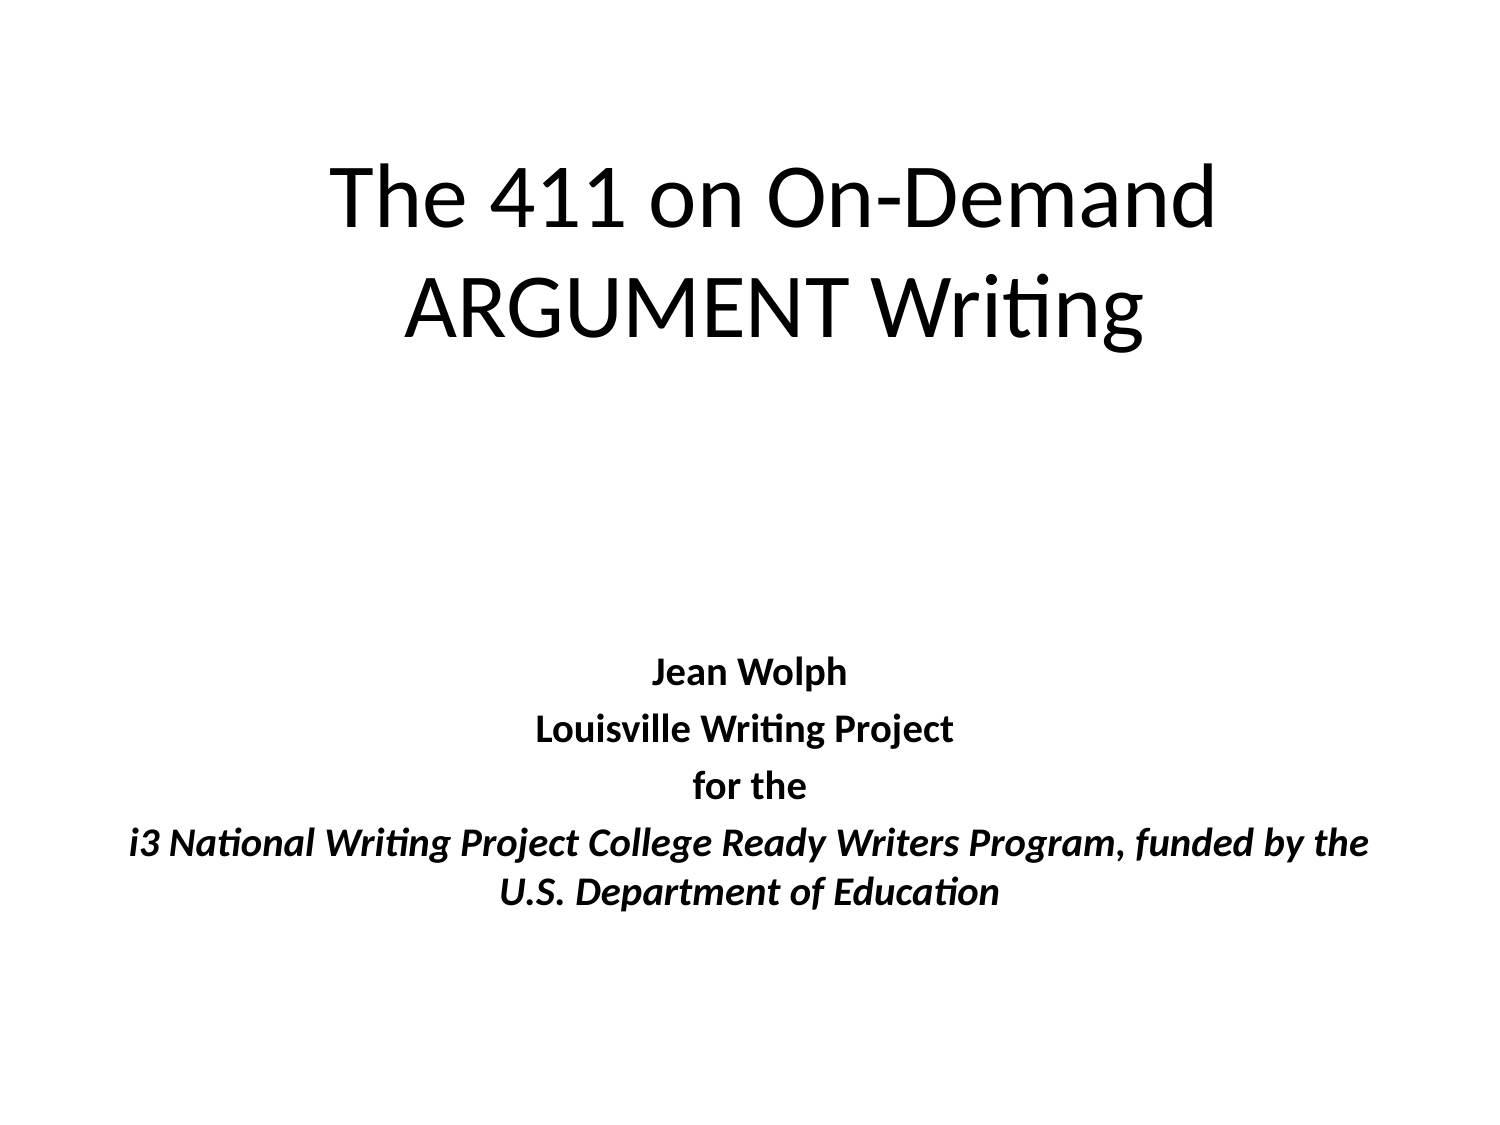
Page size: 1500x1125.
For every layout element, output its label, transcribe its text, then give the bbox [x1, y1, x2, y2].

title The 411 on On-Demand ARGUMENT Writing [137, 125, 1413, 367]
subtitle Jean Wolph Louisville Writing Project for the i3 National Writing Project College Ready Writers Program, funded by the U.S. Department of Education [99, 637, 1400, 925]
